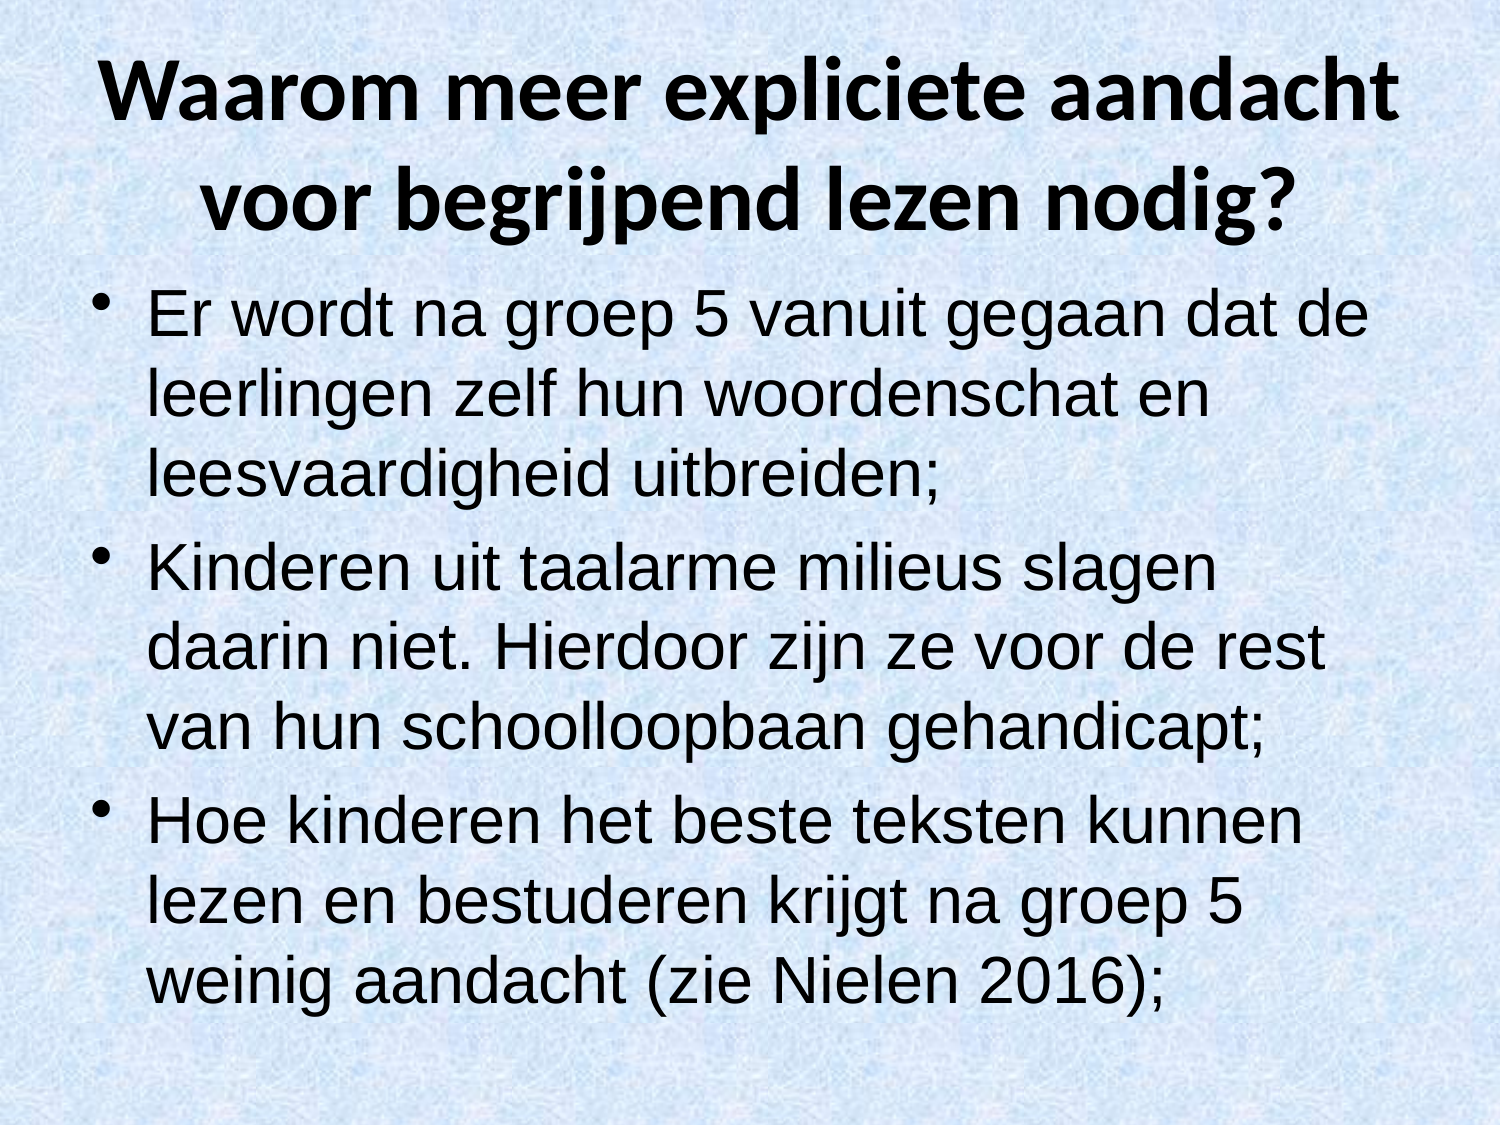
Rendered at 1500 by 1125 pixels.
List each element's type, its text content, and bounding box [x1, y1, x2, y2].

title Waarom meer expliciete aandacht voor begrijpend lezen nodig? [75, 45, 1425, 233]
picture [0, 0, 1500, 1125]
list Er wordt na groep 5 vanuit gegaan dat de leerlingen zelf hun woordenschat en leesvaardigheid uitbreiden; Kinderen uit taalarme milieus slagen daarin niet. Hierdoor zijn ze voor de rest van hun schoolloopbaan gehandicapt; Hoe kinderen het beste teksten kunnen lezen en bestuderen krijgt na groep 5 weinig aandacht (zie Nielen 2016); [75, 262, 1425, 1005]
